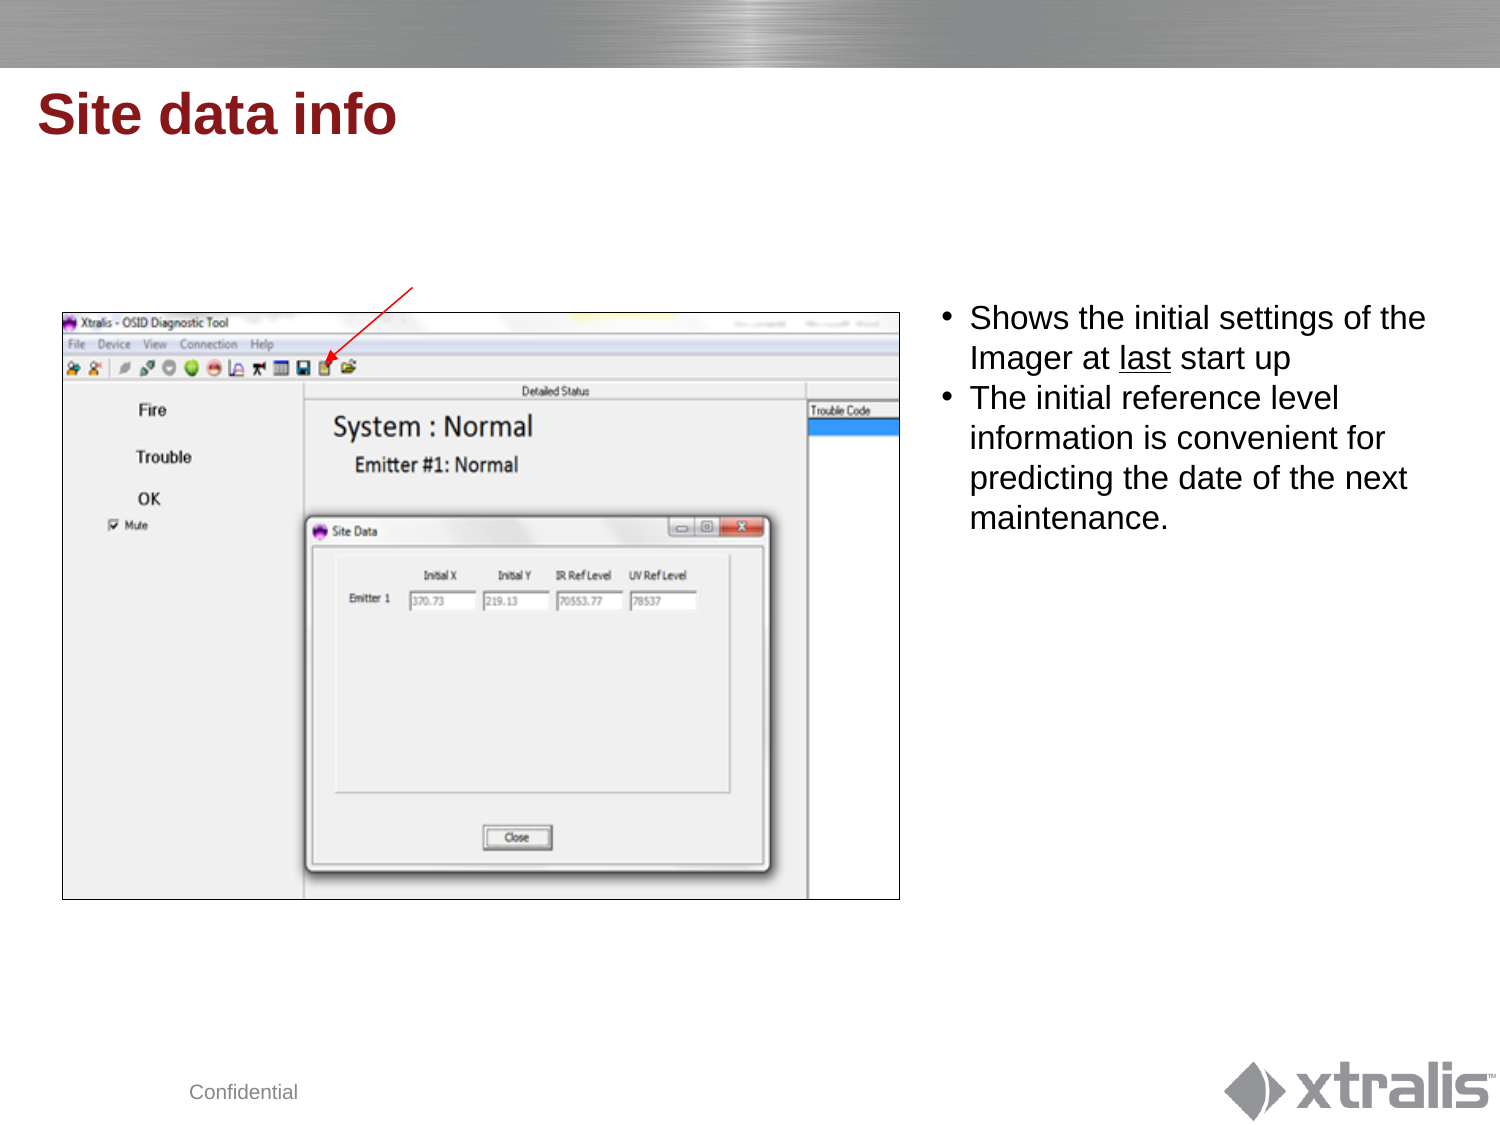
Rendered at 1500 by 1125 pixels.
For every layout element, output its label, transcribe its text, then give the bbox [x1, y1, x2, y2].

text_box Shows the initial settings of the Imager at last start up The initial reference level information is convenient for predicting the date of the next maintenance. [926, 288, 1463, 624]
picture [0, 0, 1500, 68]
footer Confidential [0, 1057, 488, 1125]
title Site data info [37, 87, 1463, 200]
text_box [62, 287, 901, 901]
picture [1218, 1057, 1500, 1125]
